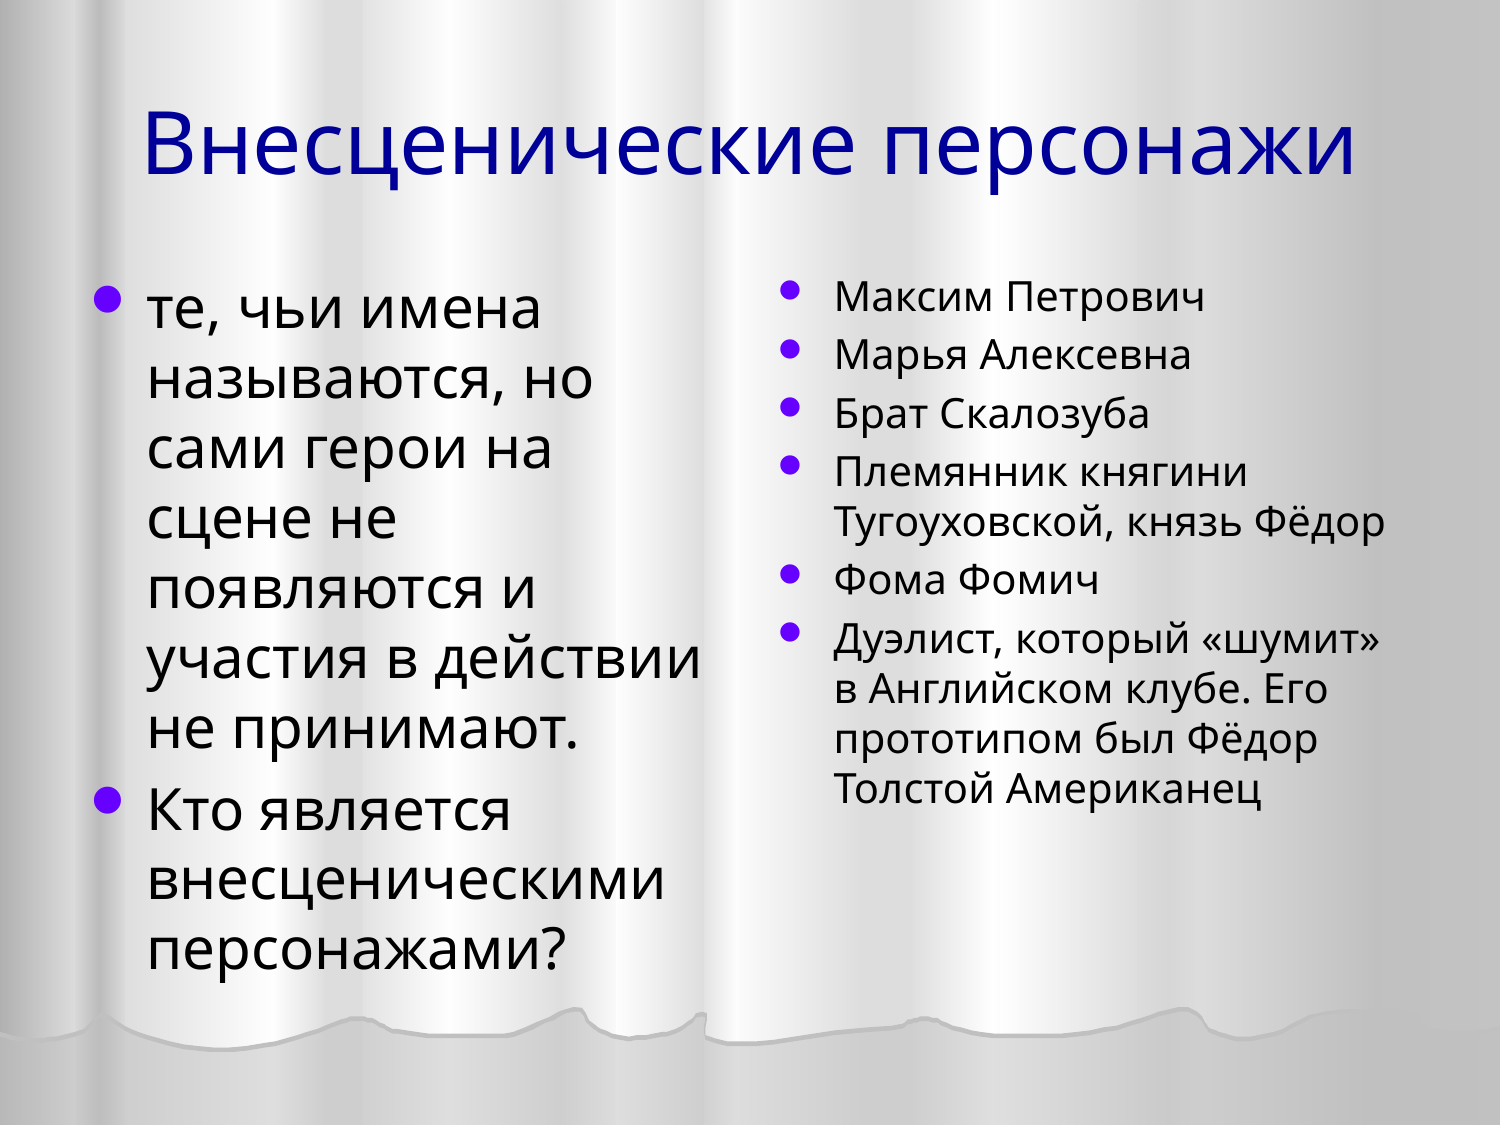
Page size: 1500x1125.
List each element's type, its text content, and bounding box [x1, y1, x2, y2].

title Внесценические персонажи [74, 45, 1426, 233]
list те, чьи имена называются, но сами герои на сцене не появляются и участия в действии не принимают. Кто является внесценическими персонажами? [74, 262, 738, 1006]
list Максим Петрович Марья Алексевна Брат Скалозуба Племянник княгини Тугоуховской, князь Фёдор Фома Фомич Дуэлист, который «шумит» в Английском клубе. Его прототипом был Фёдор Толстой Американец [762, 262, 1426, 1006]
